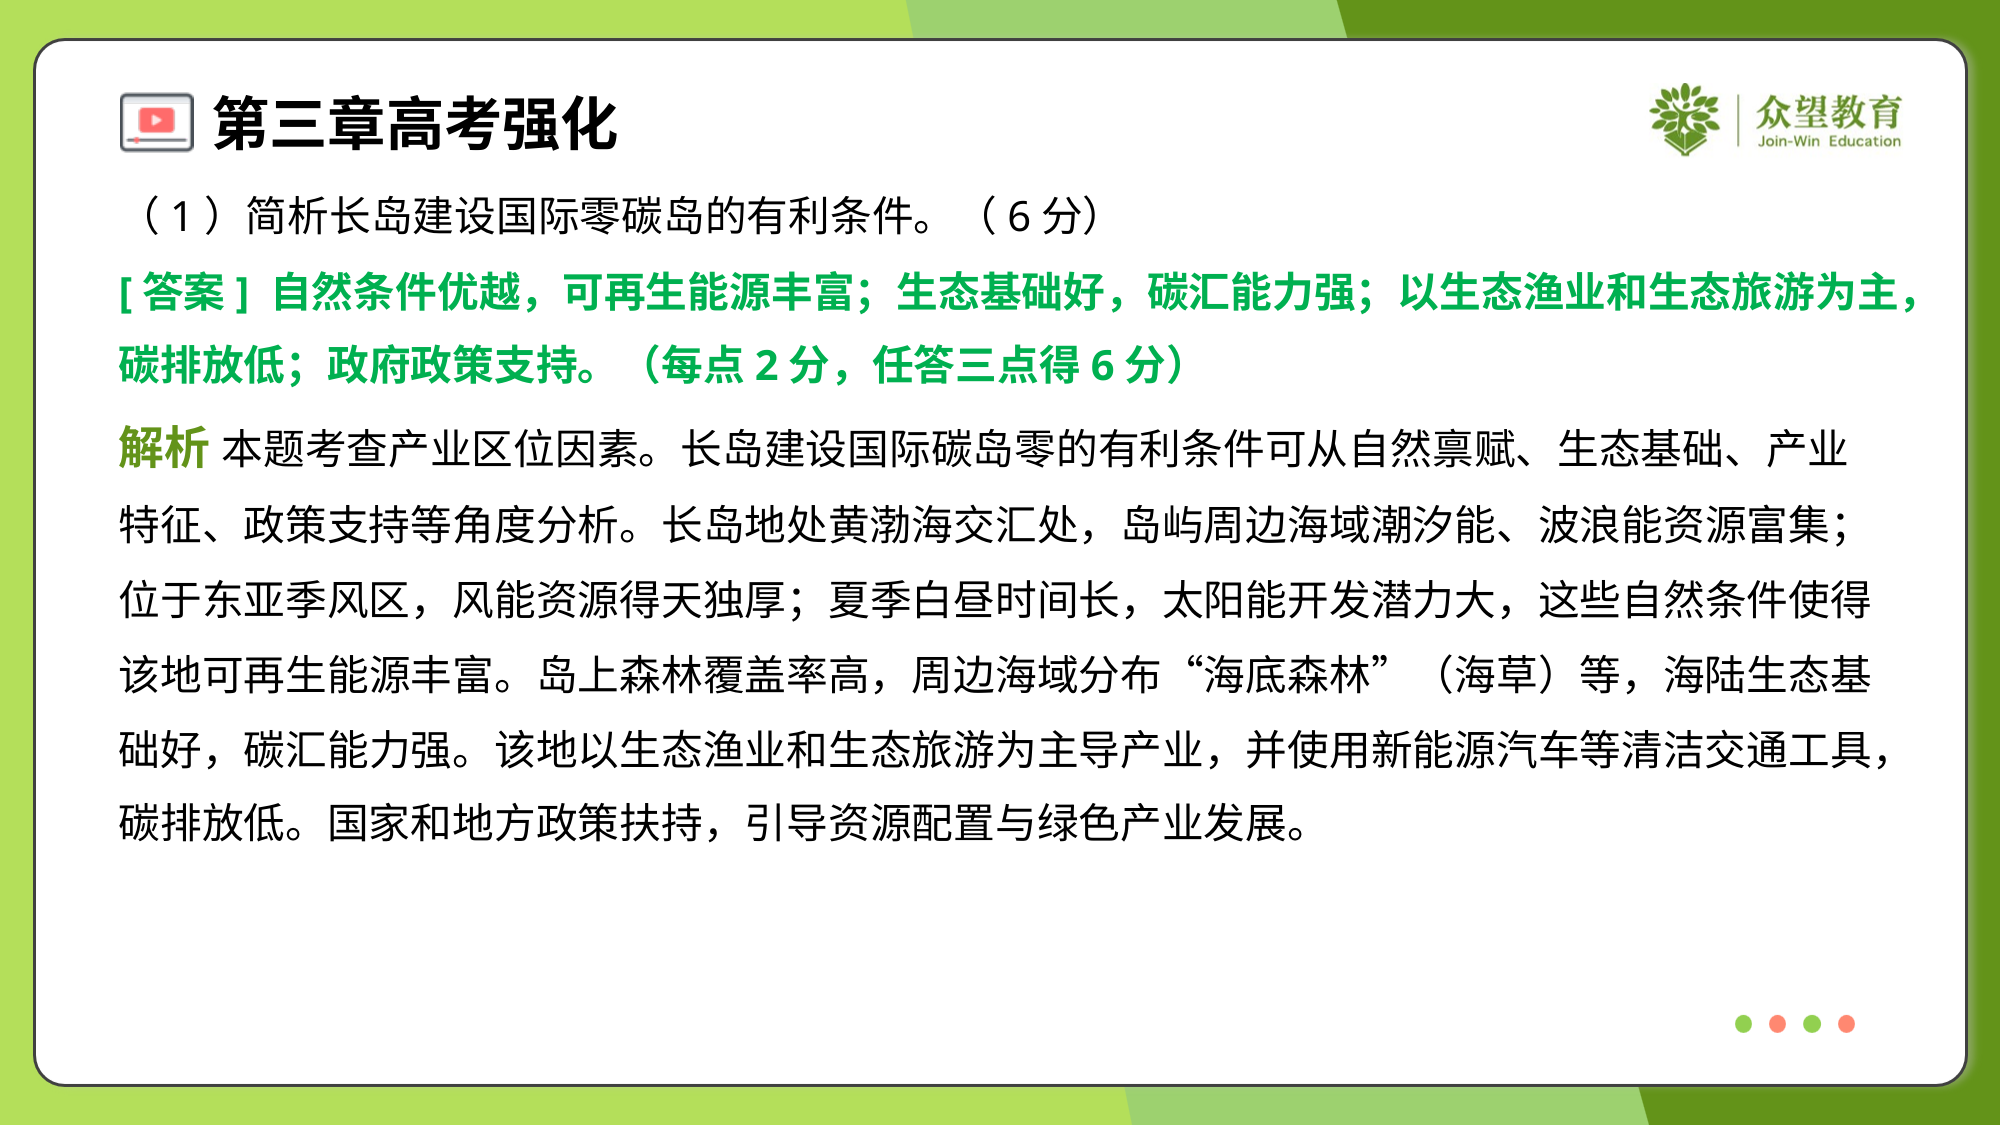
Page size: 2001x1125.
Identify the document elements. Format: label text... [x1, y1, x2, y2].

text_box [答案] 自然条件优越，可再生能源丰富；生态基础好，碳汇能力强；以生态渔业和生态旅游为主， 碳排放低；政府政策支持。（每点2分，任答三点得6分） [118, 240, 1883, 382]
text_box （1）简析长岛建设国际零碳岛的有利条件。（6分） [118, 164, 1883, 232]
text_box 解析 本题考查产业区位因素。长岛建设国际碳岛零的有利条件可从自然禀赋、生态基础、产业 特征、政策支持等角度分析。长岛地处黄渤海交汇处，岛屿周边海域潮汐能、波浪能资源富集； 位于东亚季风区，风能资源得天独厚；夏季白昼时间长，太阳能开发潜力大，这些自然条件使得 该地可再生能源丰富。岛上森林覆盖率高，周边海域分布“海底森林”（海草）等，海陆生态基 础好，碳汇能力强。该地以生态渔业和生态旅游为主导产业，并使用新能源汽车等清洁交通工具， 碳排放低。国家和地方政策扶持，引导资源配置与绿色产业发展。 [118, 396, 1883, 840]
picture [0, 0, 2000, 1125]
